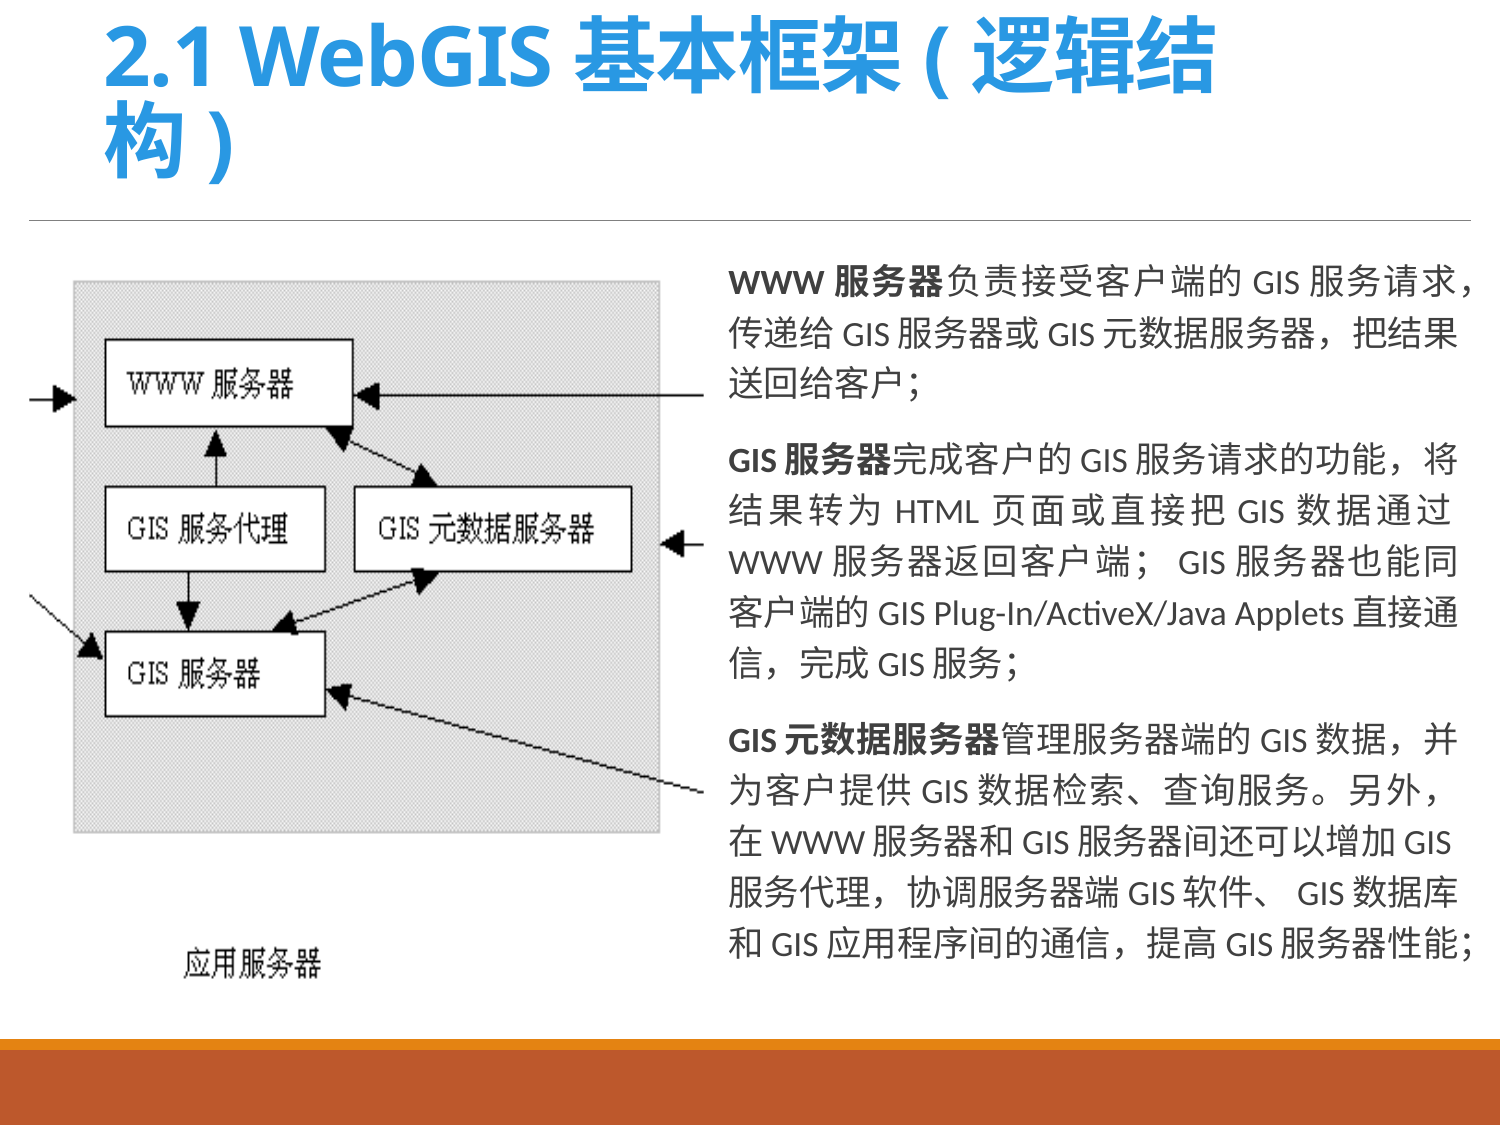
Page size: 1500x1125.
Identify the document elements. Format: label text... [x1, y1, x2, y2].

list WWW服务器负责接受客户端的GIS服务请求，传递给GIS服务器或GIS元数据服务器，把结果送回给客户； GIS服务器完成客户的GIS服务请求的功能，将结果转为HTML页面或直接把GIS数据通过WWW服务器返回客户端；GIS服务器也能同客户端的GIS Plug-In/ActiveX/Java Applets直接通信，完成GIS服务； GIS元数据服务器管理服务器端的GIS数据，并为客户提供GIS数据检索、查询服务。另外，在WWW服务器和GIS服务器间还可以增加GIS服务代理，协调服务器端GIS软件、GIS数据库和GIS应用程序间的通信，提高GIS服务器性能； [714, 243, 1459, 1012]
picture [28, 220, 705, 999]
title 2.1 WebGIS基本框架(逻辑结构) [88, 54, 1364, 197]
